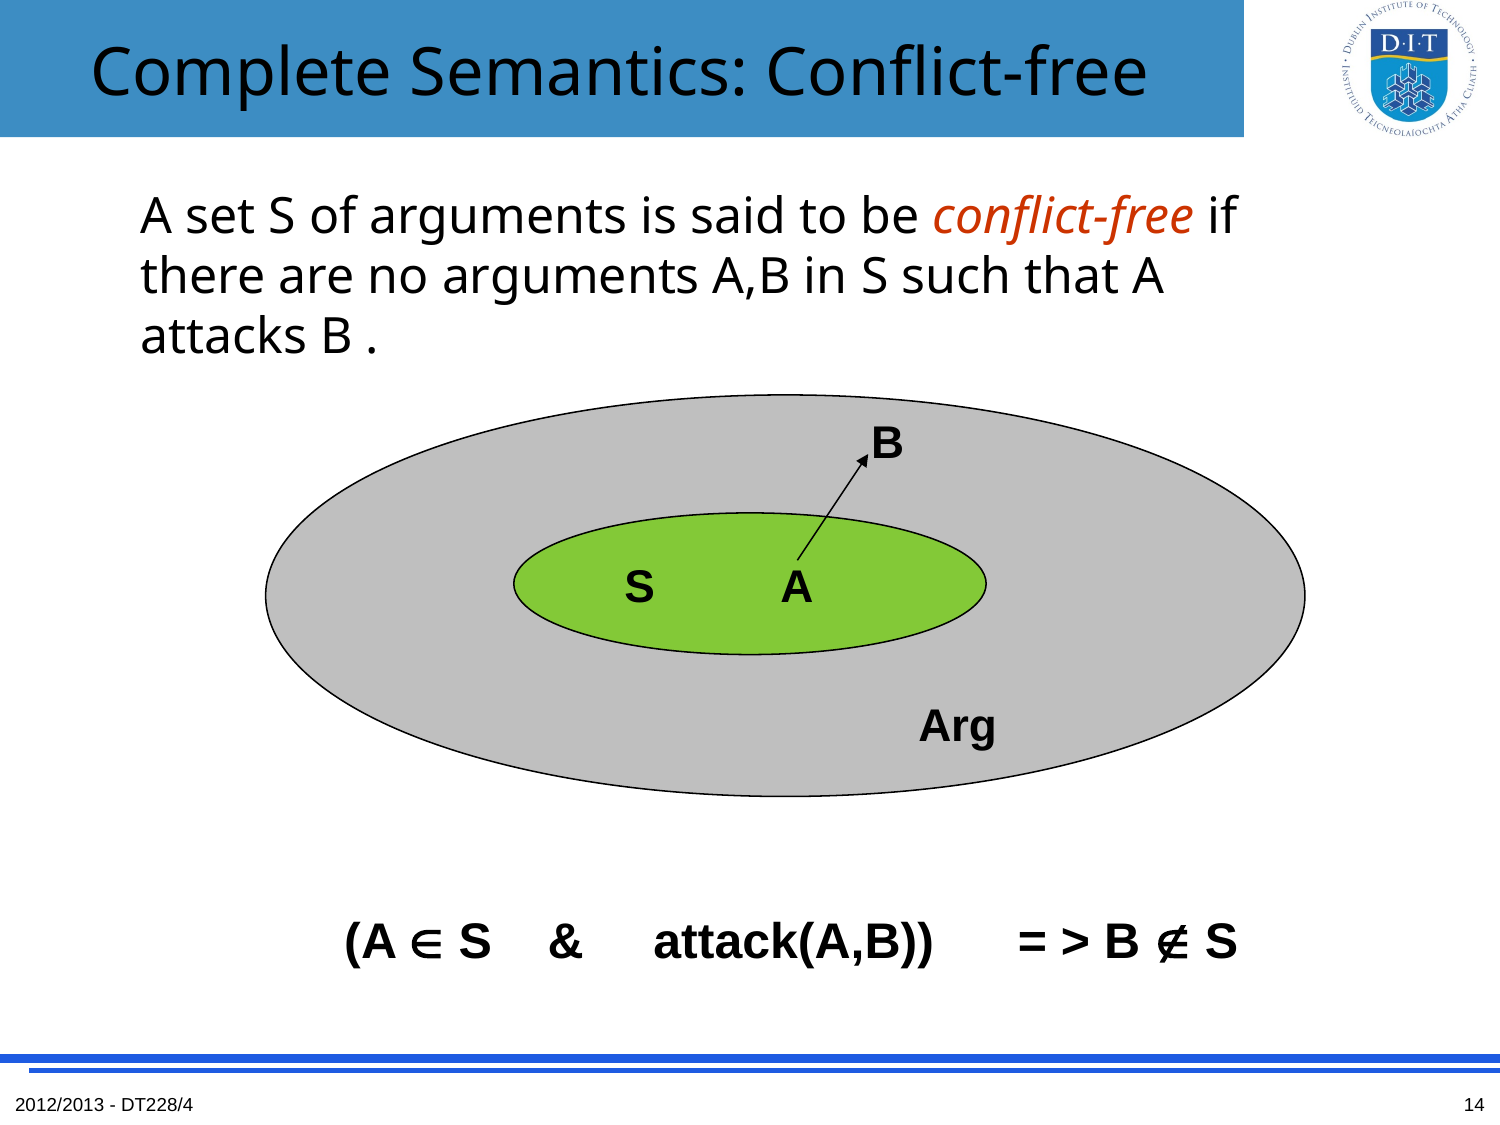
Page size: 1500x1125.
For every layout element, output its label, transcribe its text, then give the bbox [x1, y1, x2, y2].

slide_number 14 [1149, 1084, 1500, 1125]
text_box S A [513, 512, 987, 655]
title Complete Semantics: Conflict-free [74, 0, 1188, 138]
text_box A set S of arguments is said to be conflict-free if there are no arguments A,B in S such that A attacks B . [64, 175, 1353, 371]
text_box [265, 394, 1305, 797]
text_box B [856, 405, 963, 476]
text_box Arg [903, 688, 1046, 759]
slide_number 2012/2013 - DT228/4 [0, 1084, 351, 1125]
picture [1340, 0, 1478, 138]
text_box (A  S & attack(A,B)) = > B  S [171, 900, 1412, 976]
